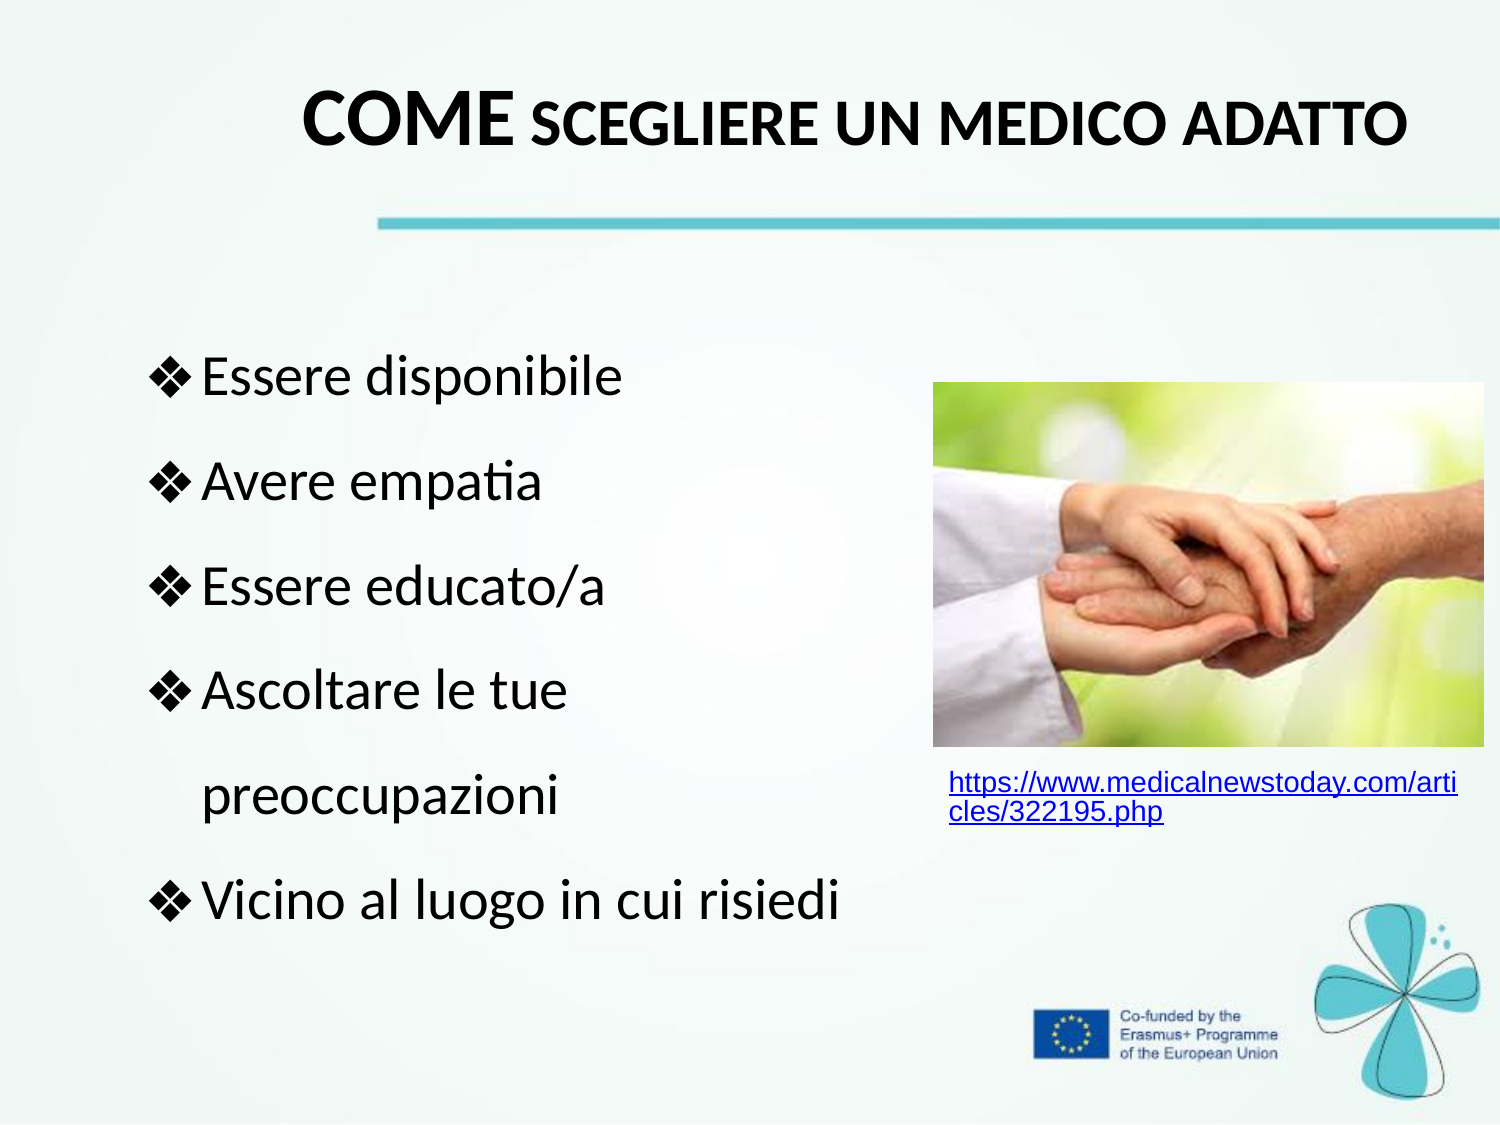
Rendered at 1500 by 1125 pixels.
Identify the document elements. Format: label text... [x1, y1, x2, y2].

text_box Essere disponibile Avere empatia Essere educato/a Ascoltare le tue preoccupazioni Vicino al luogo in cui risiedi [129, 294, 934, 939]
text_box https://www.medicalnewstoday.com/articles/322195.php [933, 755, 1484, 806]
text_box COME SCEGLIERE UN MEDICO ADATTO [250, 54, 1425, 170]
picture [0, 0, 1500, 1125]
